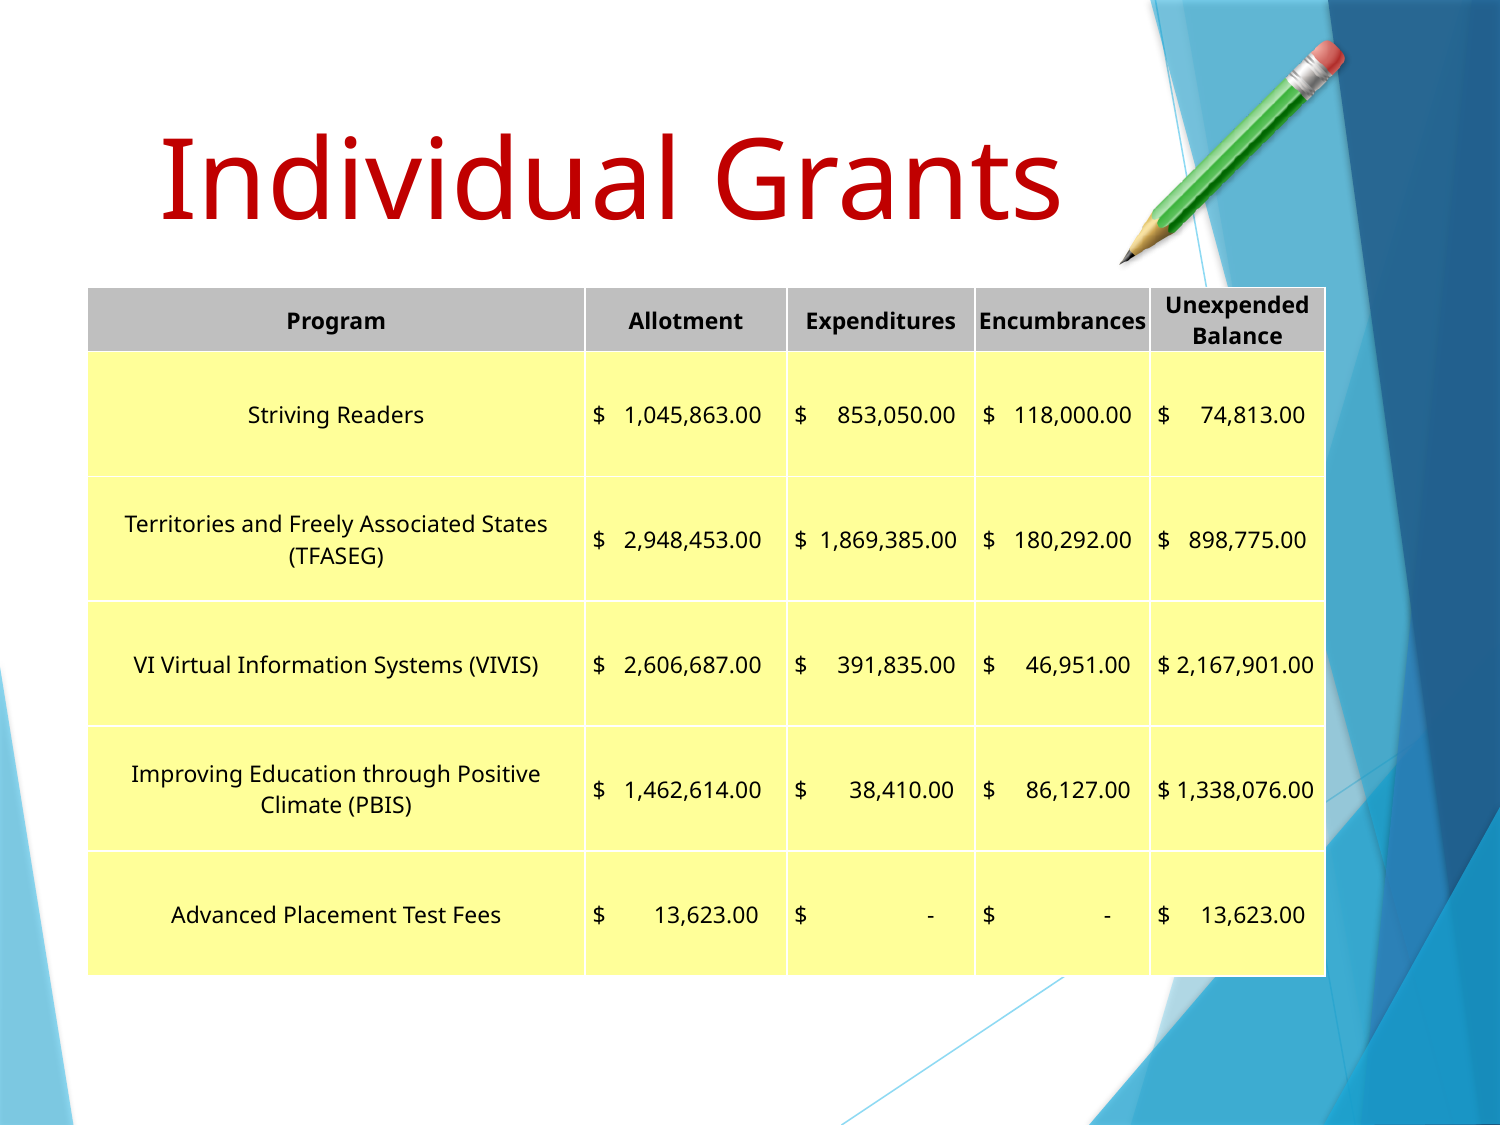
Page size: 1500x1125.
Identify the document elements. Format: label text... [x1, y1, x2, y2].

table_cell $ 86,127.00 [976, 727, 1149, 850]
table_cell Improving Education through Positive Climate (PBIS) [88, 727, 584, 850]
table_header Expenditures [788, 288, 974, 351]
table_cell $ 13,623.00 [1151, 852, 1324, 975]
table_cell $ 391,835.00 [788, 602, 974, 725]
table_cell $ 74,813.00 [1151, 352, 1324, 476]
table_cell Striving Readers [88, 352, 584, 476]
table_cell $ 2,606,687.00 [586, 602, 786, 725]
table_cell $ 1,045,863.00 [586, 352, 786, 476]
table_cell $ 2,948,453.00 [586, 477, 786, 600]
table_cell Territories and Freely Associated States (TFASEG) [88, 477, 584, 600]
table_cell $ - [976, 852, 1149, 975]
table_cell $ 1,338,076.00 [1151, 727, 1324, 850]
table_cell VI Virtual Information Systems (VIVIS) [88, 602, 584, 725]
picture [1115, 36, 1355, 276]
title Individual Grants [50, 99, 1110, 250]
table_header Program [88, 288, 584, 351]
table_cell $ 118,000.00 [976, 352, 1149, 476]
table_cell $ 1,462,614.00 [586, 727, 786, 850]
table_header Allotment [586, 288, 786, 351]
table_cell $ 2,167,901.00 [1151, 602, 1324, 725]
table_cell $ 13,623.00 [586, 852, 786, 975]
table_cell $ 898,775.00 [1151, 477, 1324, 600]
table_header Encumbrances [976, 288, 1149, 351]
table_header Unexpended Balance [1151, 288, 1324, 351]
table_cell $ 180,292.00 [976, 477, 1149, 600]
table_cell $ 46,951.00 [976, 602, 1149, 725]
table_cell $ - [788, 852, 974, 975]
table_cell $ 853,050.00 [788, 352, 974, 476]
table_cell Advanced Placement Test Fees [88, 852, 584, 975]
table_cell $ 1,869,385.00 [788, 477, 974, 600]
table_cell $ 38,410.00 [788, 727, 974, 850]
